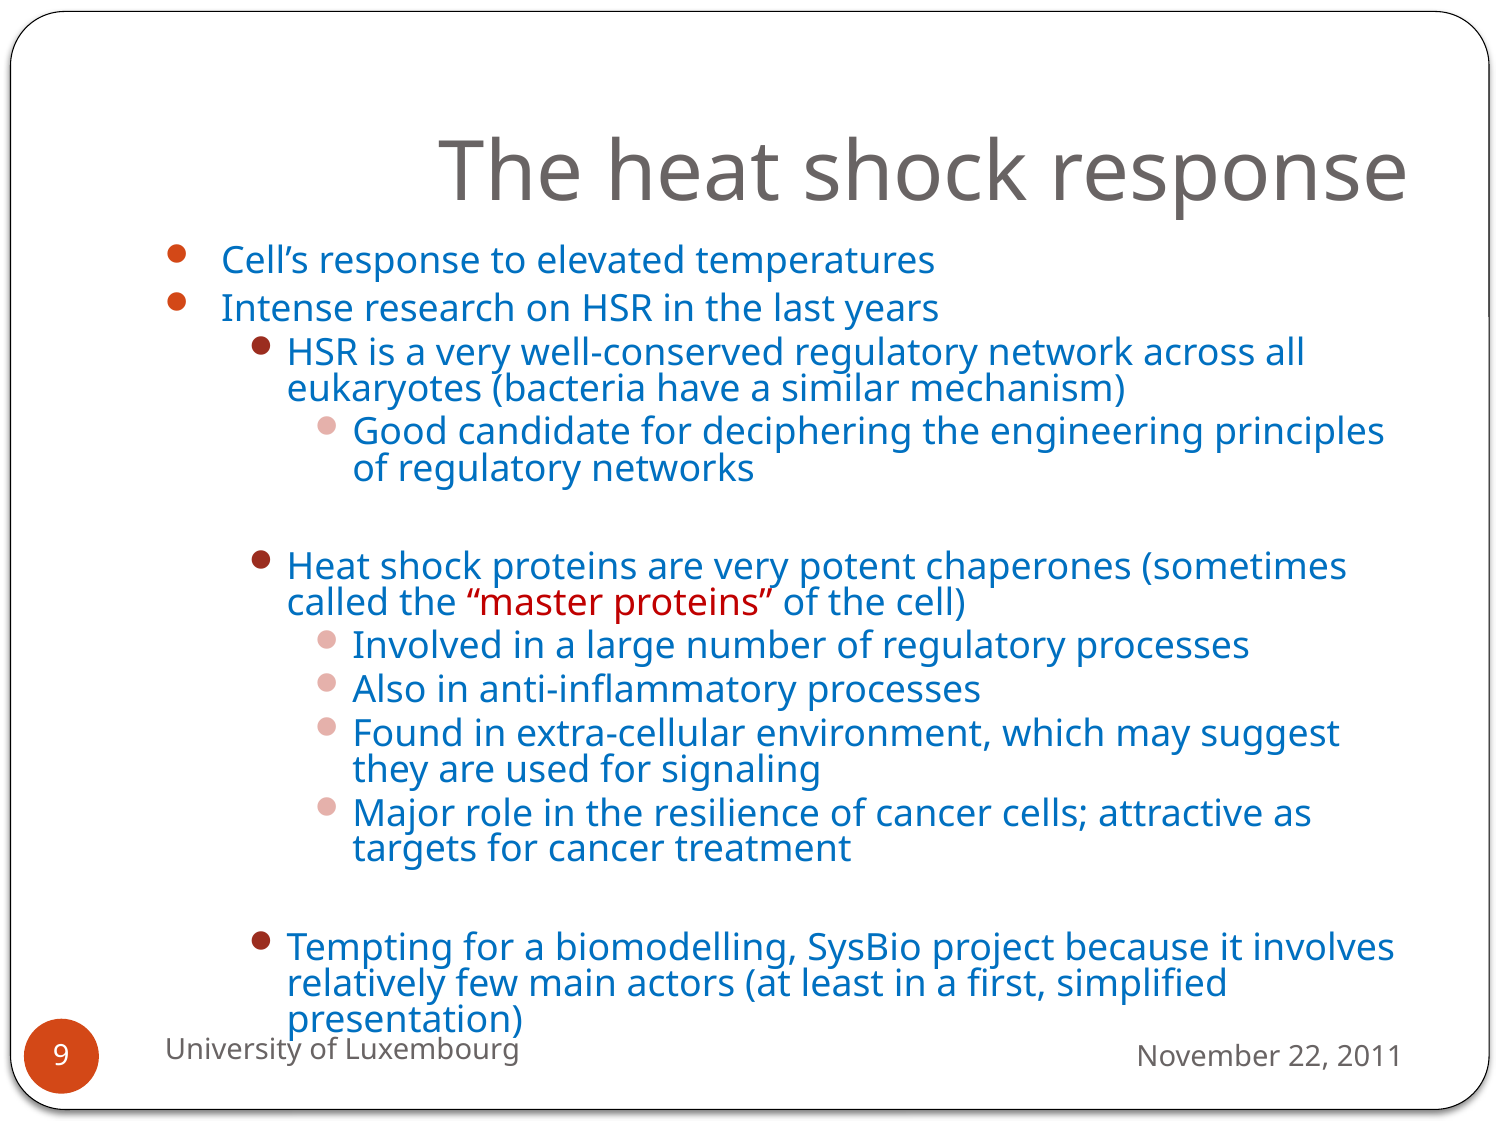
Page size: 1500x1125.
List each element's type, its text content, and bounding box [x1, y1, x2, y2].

title The heat shock response [150, 45, 1425, 233]
list Cell’s response to elevated temperatures Intense research on HSR in the last years HSR is a very well-conserved regulatory network across all eukaryotes (bacteria have a similar mechanism) Good candidate for deciphering the engineering principles of regulatory networks Heat shock proteins are very potent chaperones (sometimes called the “master proteins” of the cell) Involved in a large number of regulatory processes Also in anti-inflammatory processes Found in extra-cellular environment, which may suggest they are used for signaling Major role in the resilience of cancer cells; attractive as targets for cancer treatment Tempting for a biomodelling, SysBio project because it involves relatively few main actors (at least in a first, simplified presentation) [150, 237, 1425, 988]
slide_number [1012, 1015, 1419, 1094]
slide_number 9 [23, 1018, 99, 1094]
footer University of Luxembourg [150, 1012, 800, 1088]
